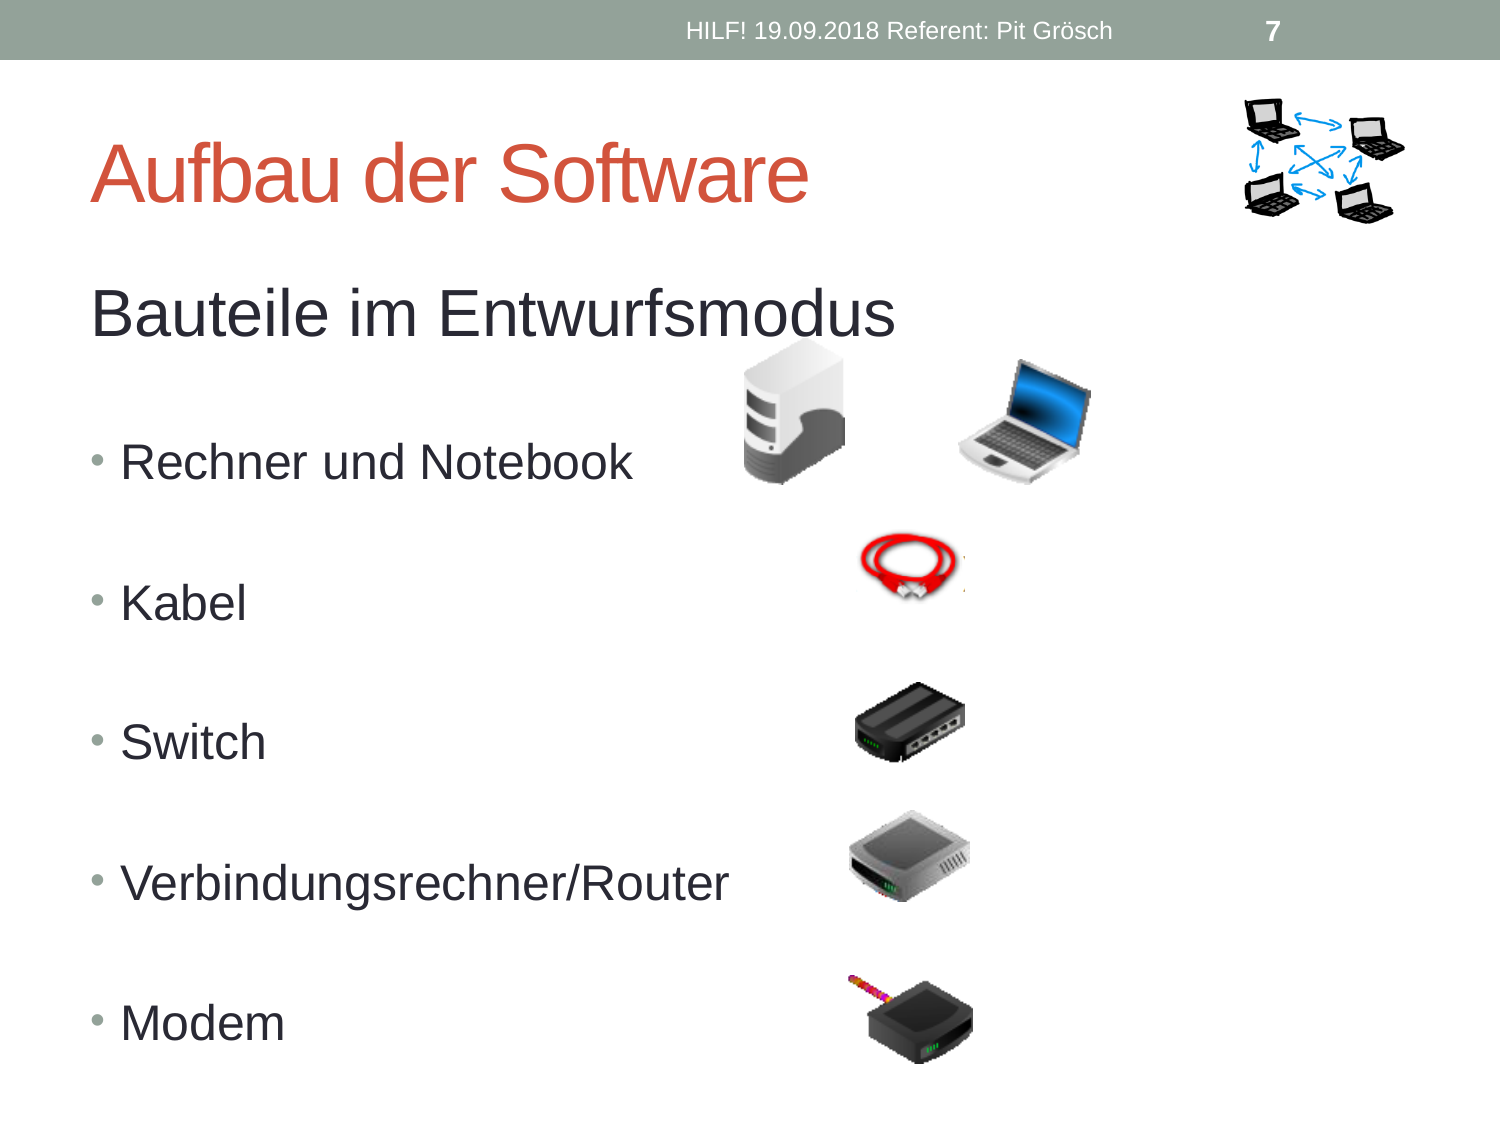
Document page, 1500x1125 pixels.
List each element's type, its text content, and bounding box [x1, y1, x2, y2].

picture [744, 337, 845, 486]
list Bauteile im Entwurfsmodus Rechner und Notebook Kabel Switch Verbindungsrechner/Router Modem [75, 262, 1425, 1063]
picture [1210, 77, 1440, 250]
picture [847, 975, 973, 1064]
footer HILF! 19.09.2018 Referent: Pit Grösch [562, 3, 1238, 57]
picture [854, 681, 965, 764]
title Aufbau der Software [75, 87, 1207, 250]
picture [849, 810, 971, 902]
slide_number 7 [1250, 3, 1425, 57]
picture [856, 526, 965, 611]
picture [958, 359, 1091, 486]
